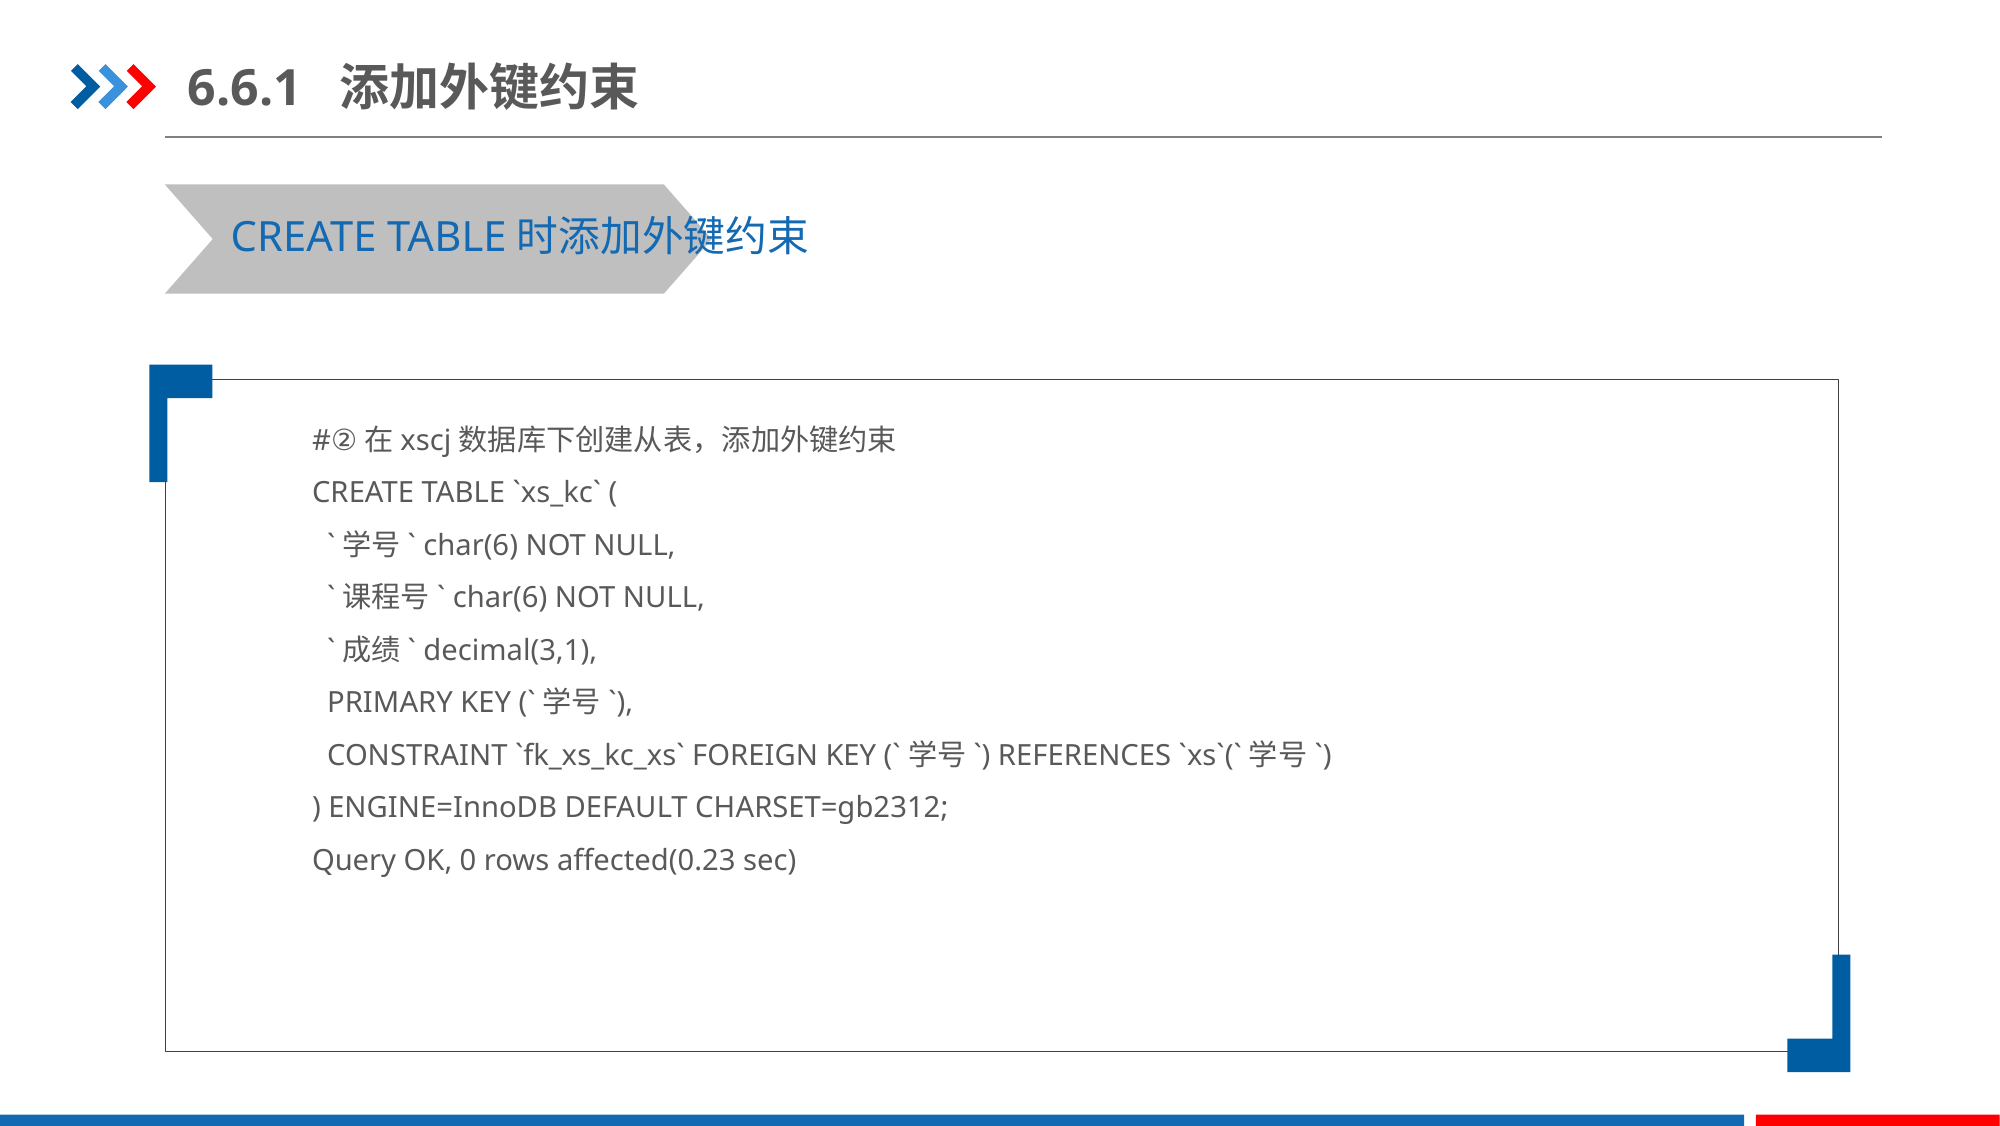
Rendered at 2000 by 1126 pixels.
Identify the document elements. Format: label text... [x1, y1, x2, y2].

text_box 6.6.1 添加外键约束 [187, 43, 827, 127]
text_box [147, 363, 215, 484]
text_box [1785, 953, 1852, 1074]
text_box [163, 378, 1841, 1053]
text_box CREATE TABLE时添加外键约束 [215, 202, 824, 267]
text_box [164, 184, 688, 294]
